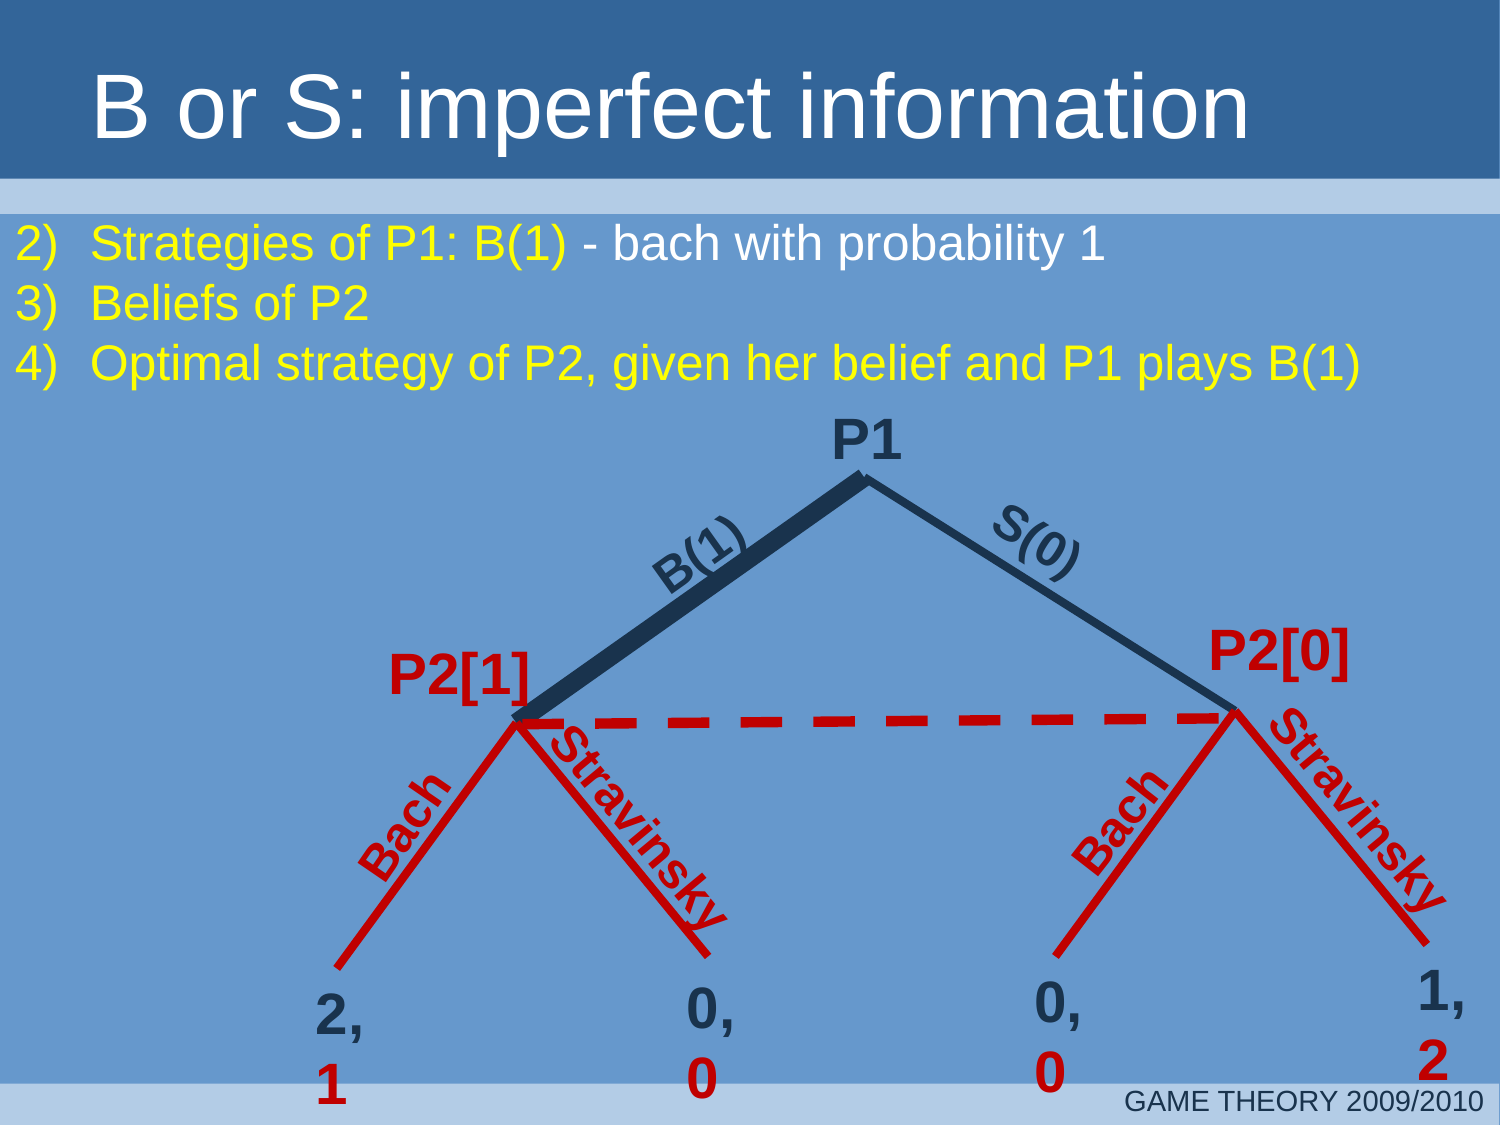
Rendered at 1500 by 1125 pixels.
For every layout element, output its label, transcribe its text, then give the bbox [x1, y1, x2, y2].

text_box Strategies of P1: B(1) - bach with probability 1 Beliefs of P2 Optimal strategy of P2, given her belief and P1 plays B(1) [0, 203, 1500, 398]
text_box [300, 393, 1500, 1125]
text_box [522, 717, 1236, 725]
title B or S: imperfect information [74, 42, 1464, 162]
